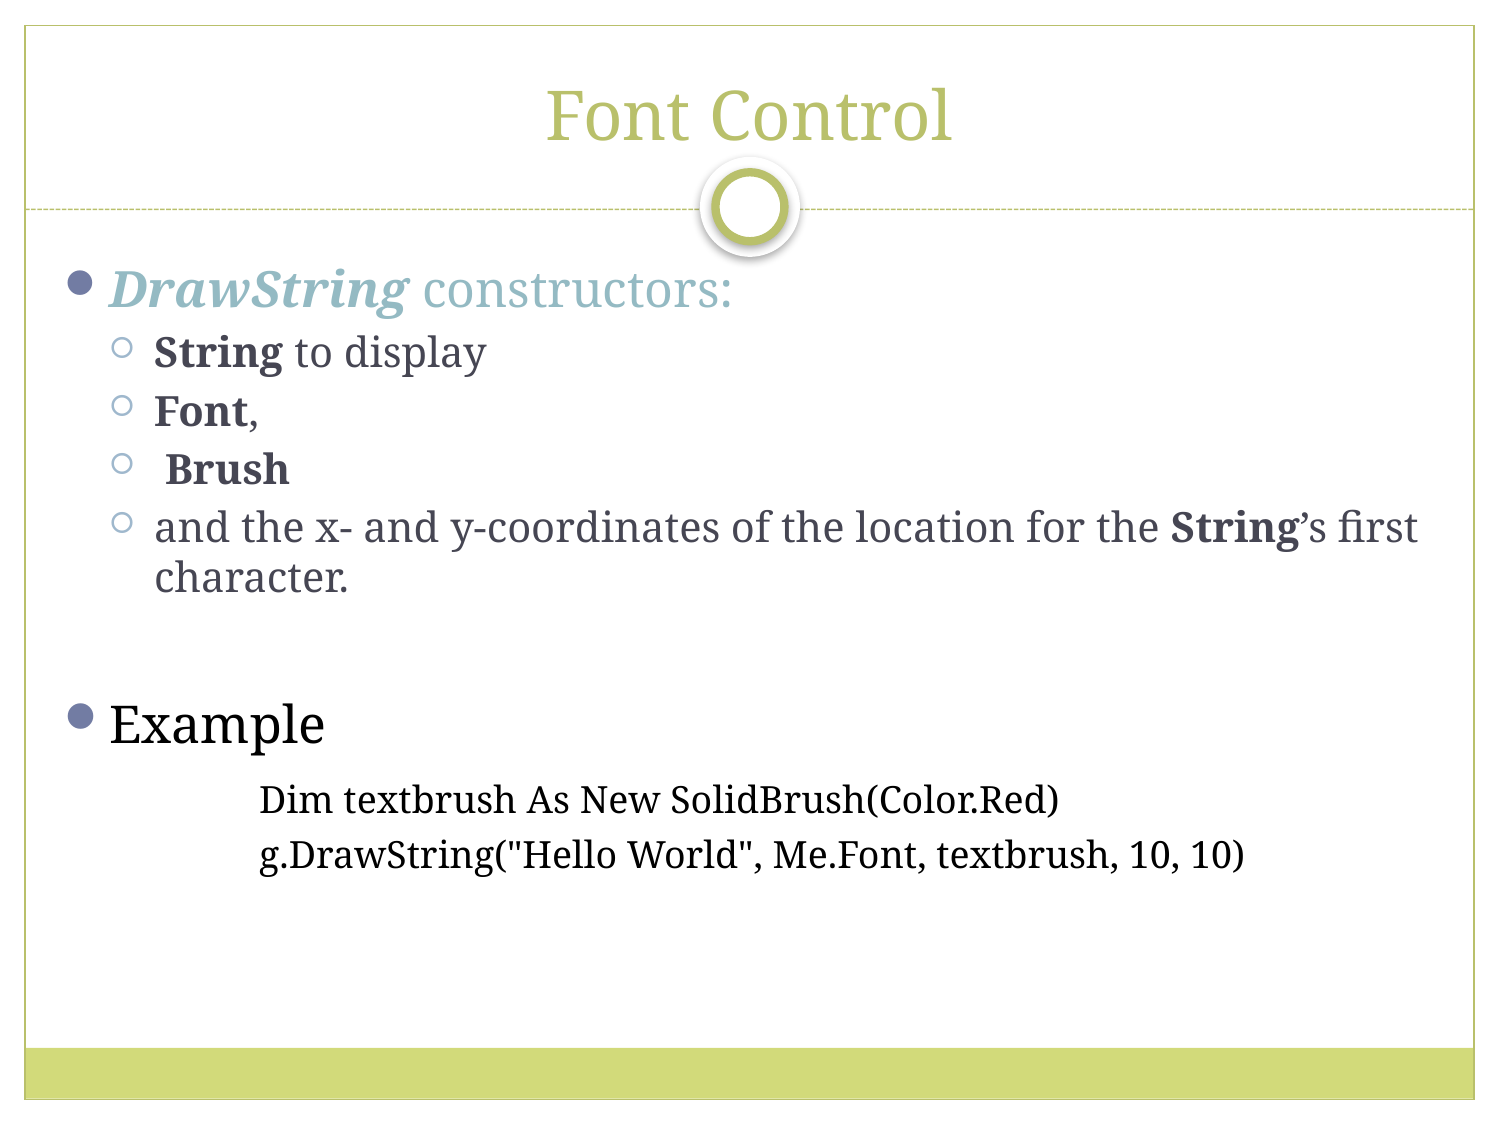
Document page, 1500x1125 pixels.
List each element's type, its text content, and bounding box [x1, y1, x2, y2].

title Font Control [49, 37, 1450, 162]
list DrawString constructors: String to display Font, Brush and the x- and y-coordinates of the location for the String’s first character. Example Dim textbrush As New SolidBrush(Color.Red) g.DrawString("Hello World", Me.Font, textbrush, 10, 10) [49, 250, 1445, 1001]
